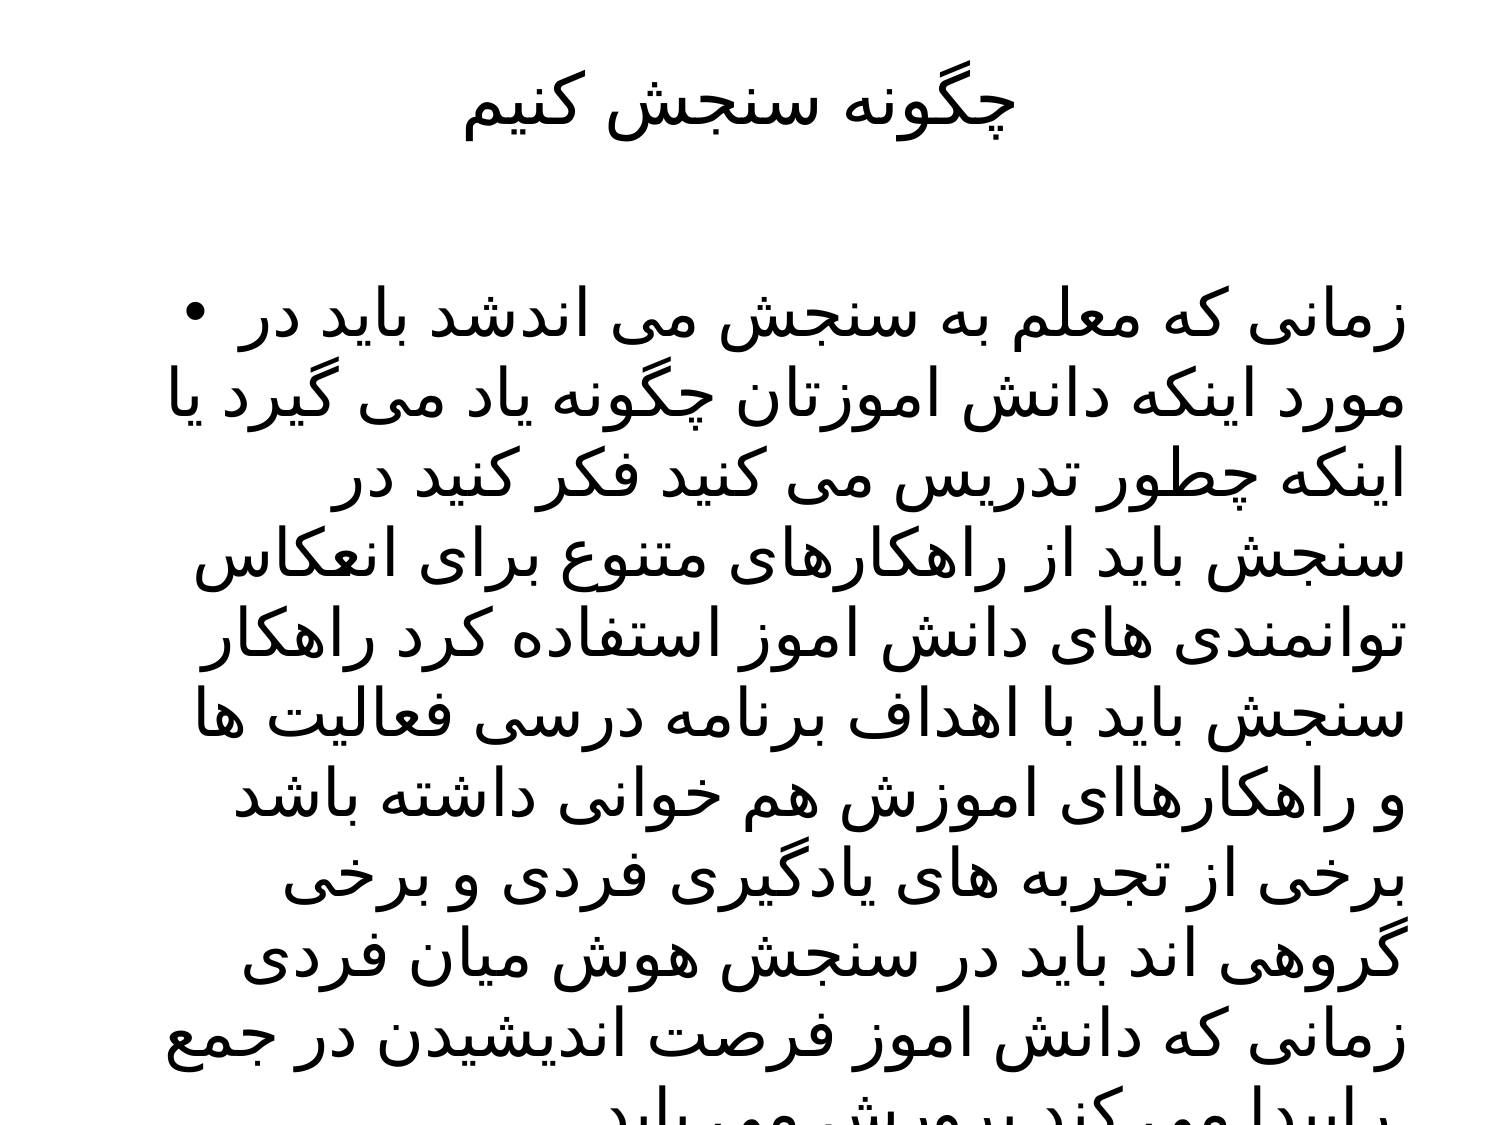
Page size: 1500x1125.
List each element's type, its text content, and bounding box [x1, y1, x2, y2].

title چگونه سنجش کنیم [75, 45, 1425, 233]
list زمانی که معلم به سنجش می اندشد باید در مورد اینکه دانش اموزتان چگونه یاد می گیرد یا اینکه چطور تدریس می کنید فکر کنید در سنجش باید از راهکارهای متنوع برای انعکاس توانمندی های دانش اموز استفاده کرد راهکار سنجش باید با اهداف برنامه درسی فعالیت ها و راهکارهاای اموزش هم خوانی داشته باشد برخی از تجربه های یادگیری فردی و برخی گروهی اند باید در سنجش هوش میان فردی زمانی که دانش اموز فرصت اندیشیدن در جمع راپیدا می کند پرورش می یابد [75, 262, 1425, 1005]
